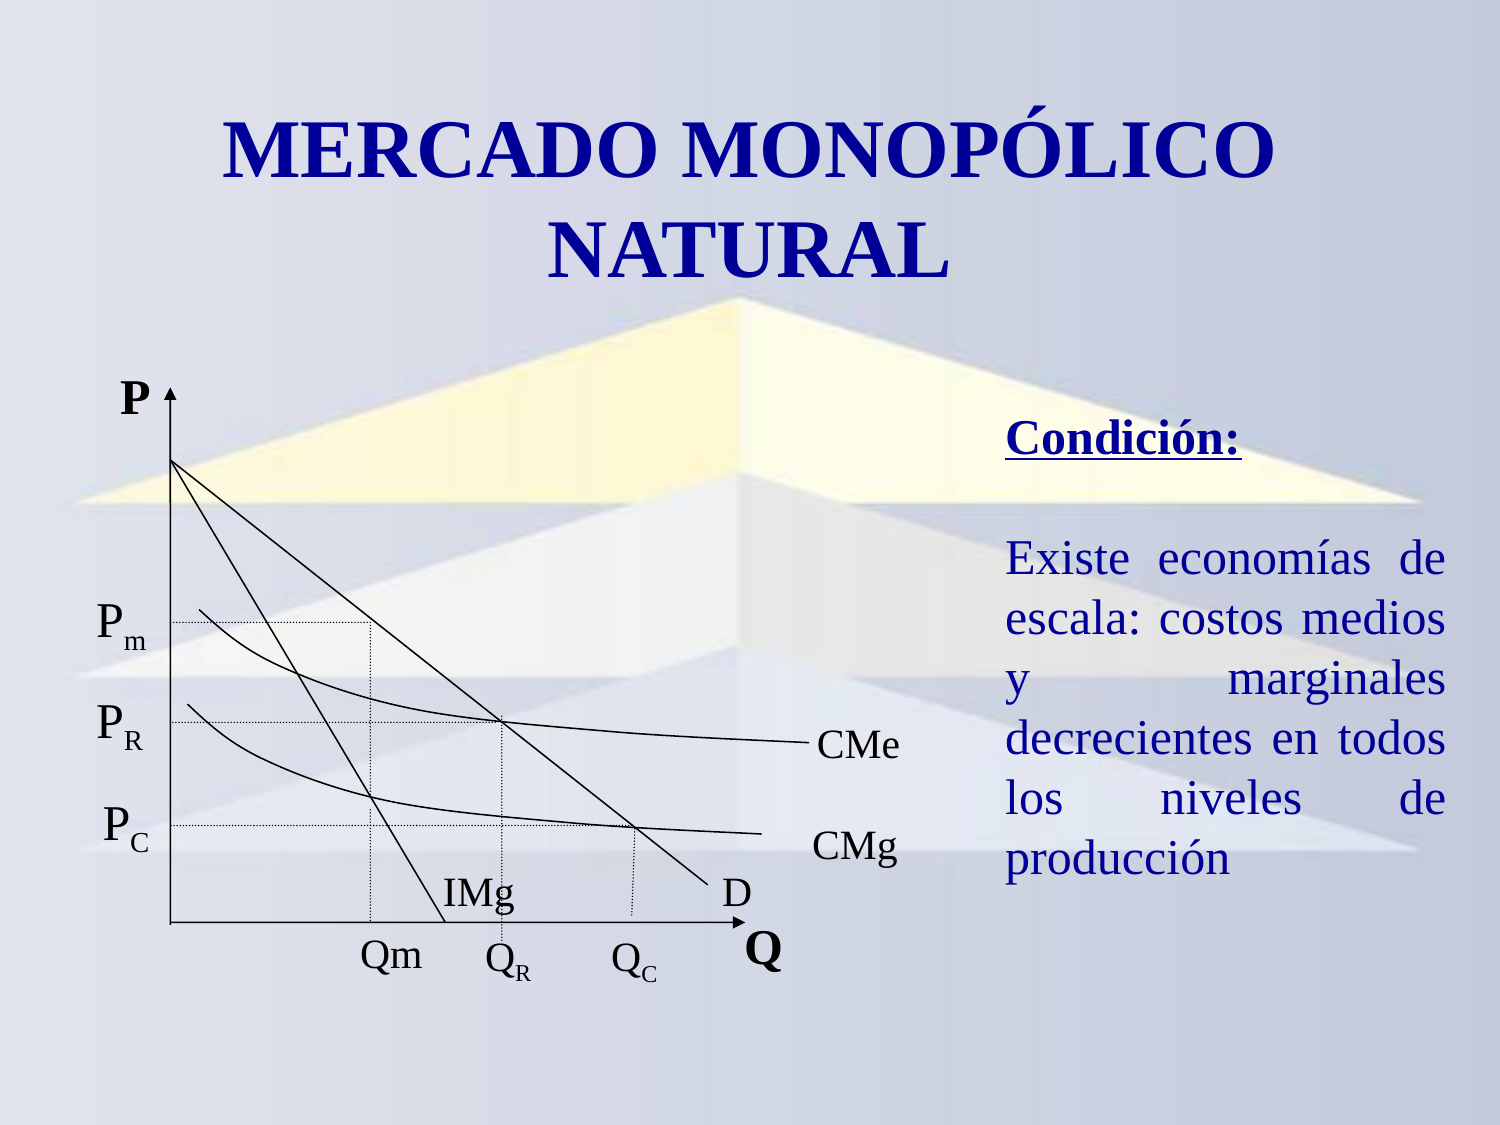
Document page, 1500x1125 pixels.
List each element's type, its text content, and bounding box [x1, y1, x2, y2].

text_box QR [470, 922, 578, 994]
text_box D [707, 857, 768, 923]
picture [0, 0, 1500, 1125]
text_box P [105, 356, 166, 432]
text_box CMe [802, 709, 915, 775]
text_box CMg [797, 810, 913, 876]
text_box PR [81, 680, 189, 764]
text_box Condición: Existe economías de escala: costos medios y marginales decrecientes en todos los niveles de producción [915, 397, 1462, 892]
text_box Q [730, 906, 799, 982]
text_box PC [87, 782, 195, 866]
text_box IMg [428, 857, 530, 923]
text_box [166, 387, 177, 459]
text_box Qm [345, 919, 438, 985]
text_box QC [596, 922, 704, 995]
text_box [199, 609, 802, 743]
text_box [187, 704, 762, 835]
title MERCADO MONOPÓLICO NATURAL [112, 99, 1388, 288]
text_box Pm [81, 580, 189, 664]
